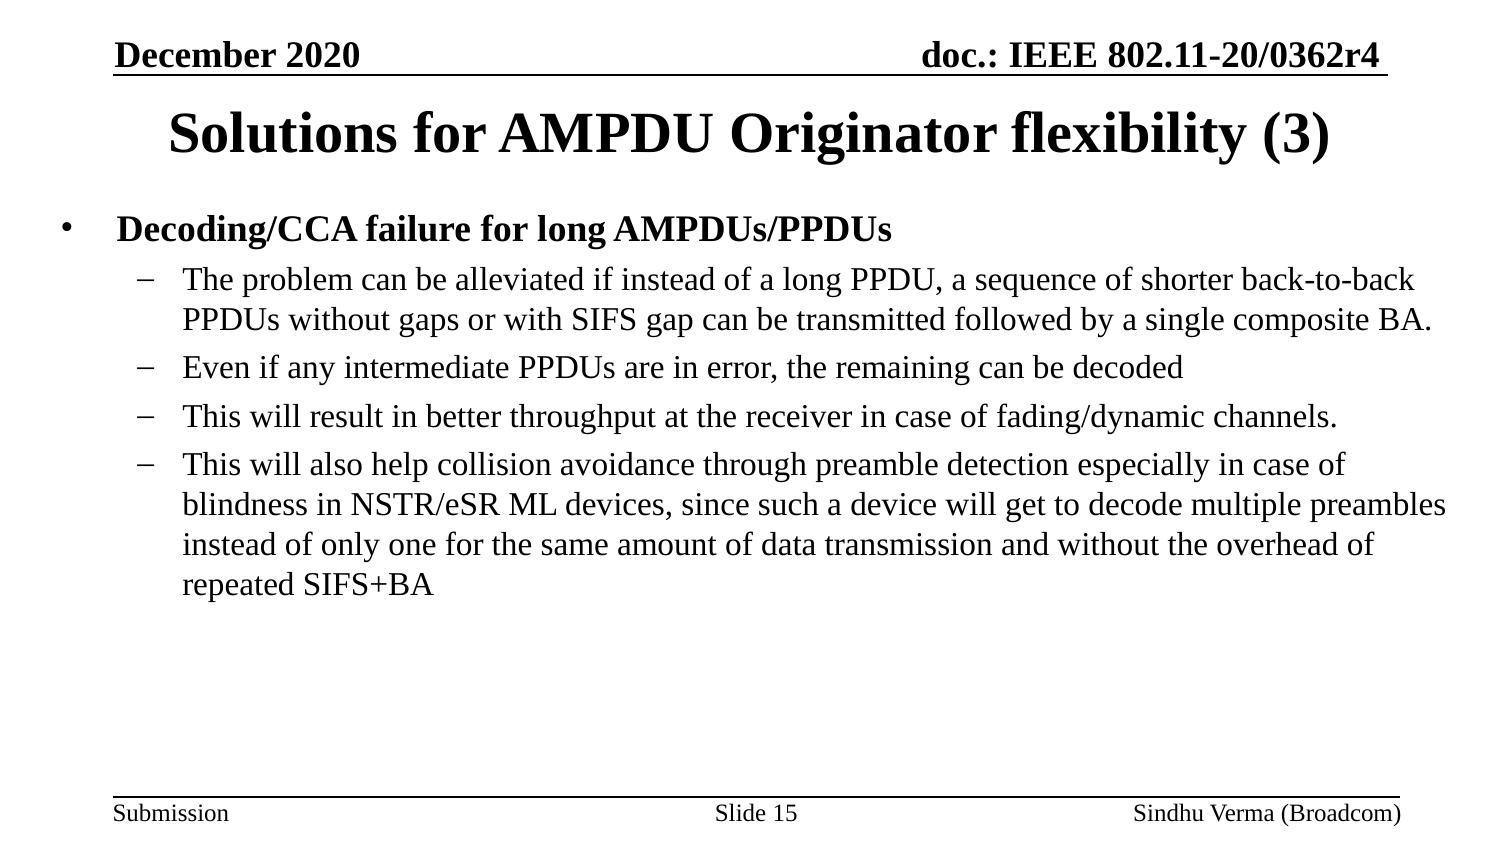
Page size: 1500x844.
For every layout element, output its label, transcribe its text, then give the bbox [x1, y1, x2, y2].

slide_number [114, 40, 368, 71]
list Decoding/CCA failure for long AMPDUs/PPDUs The problem can be alleviated if instead of a long PPDU, a sequence of shorter back-to-back PPDUs without gaps or with SIFS gap can be transmitted followed by a single composite BA. Even if any intermediate PPDUs are in error, the remaining can be decoded This will result in better throughput at the receiver in case of fading/dynamic channels. This will also help collision avoidance through preamble detection especially in case of blindness in NSTR/eSR ML devices, since such a device will get to decode multiple preambles instead of only one for the same amount of data transmission and without the overhead of repeated SIFS+BA [45, 196, 1465, 676]
slide_number Slide 15 [712, 796, 800, 820]
footer Sindhu Verma (Broadcom) [1087, 796, 1402, 820]
title Solutions for AMPDU Originator flexibility (3) [112, 71, 1388, 188]
